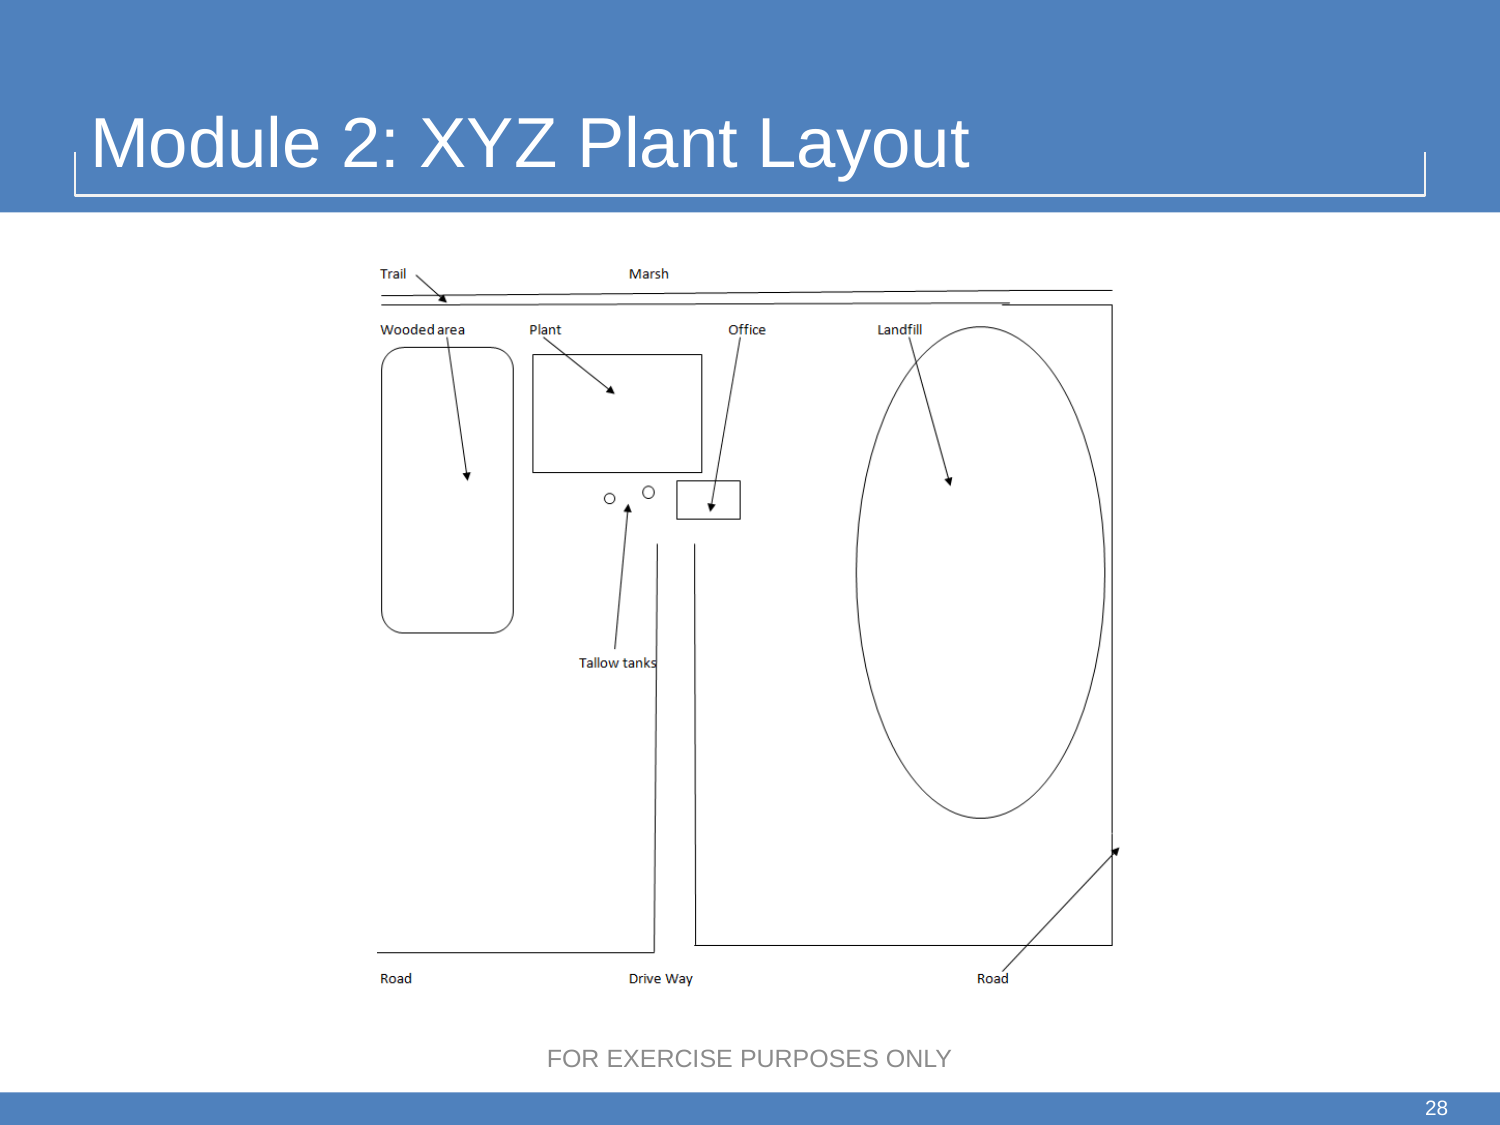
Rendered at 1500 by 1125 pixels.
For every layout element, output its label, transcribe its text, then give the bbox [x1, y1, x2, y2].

footer FOR EXERCISE PURPOSES ONLY [512, 1042, 988, 1103]
title Module 2: XYZ Plant Layout [74, 44, 1426, 233]
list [377, 262, 1123, 1006]
